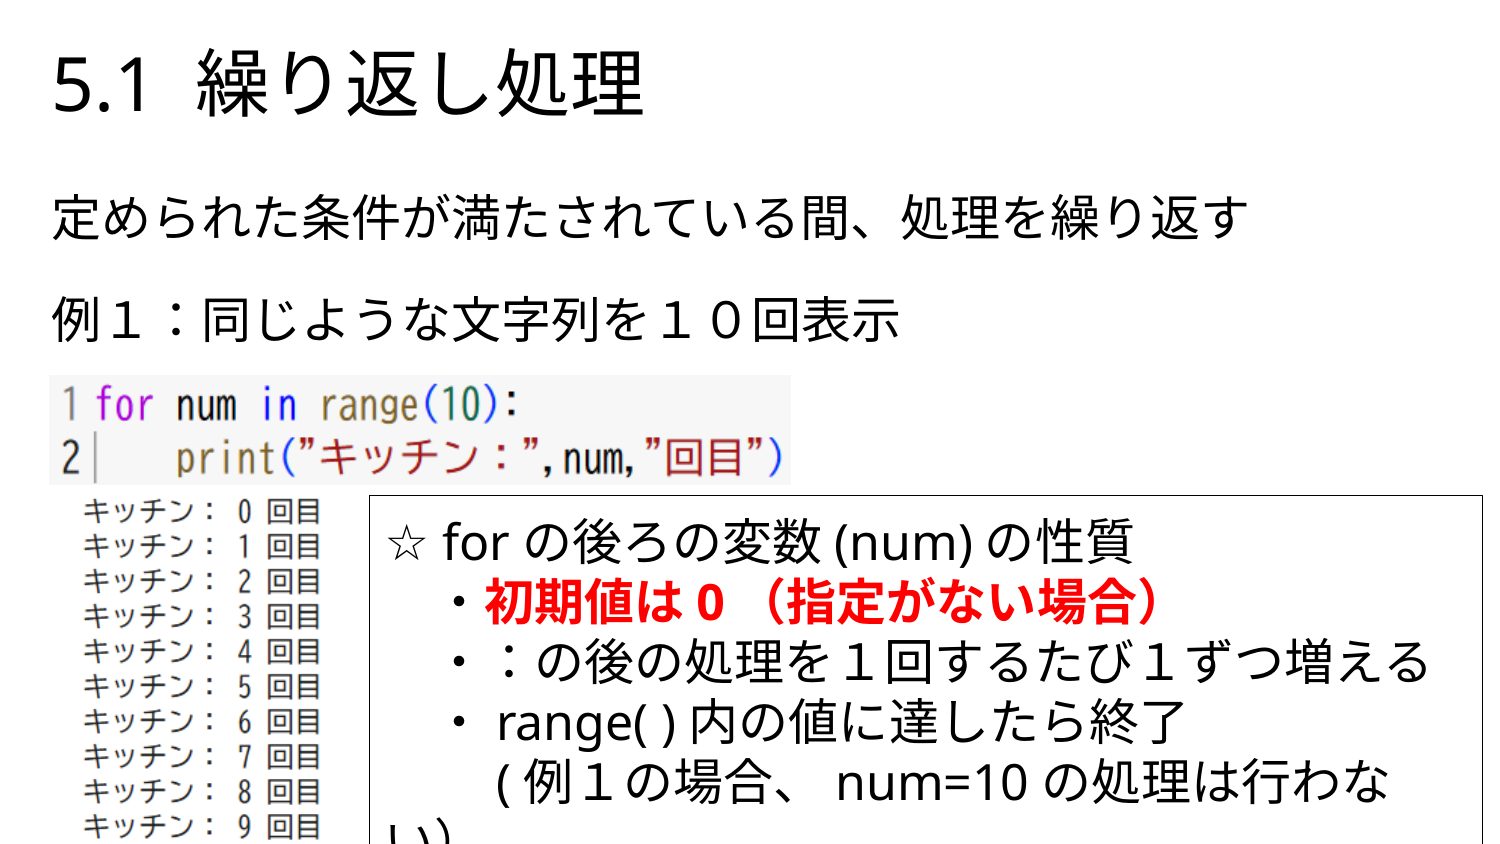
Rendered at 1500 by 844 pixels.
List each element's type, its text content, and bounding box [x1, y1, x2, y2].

picture [76, 495, 330, 844]
text_box ☆ forの後ろの変数(num)の性質 ・初期値は0（指定がない場合） ・：の後の処理を１回するたび１ずつ増える ・range( )内の値に達したら終了 (例１の場合、num=10の処理は行わない） [369, 495, 1483, 844]
text_box 定められた条件が満たされている間、処理を繰り返す [36, 171, 1328, 262]
title 5.1 繰り返し処理 [36, 21, 1435, 131]
picture [49, 375, 792, 485]
text_box 例１：同じような文字列を１０回表示 [36, 273, 928, 364]
